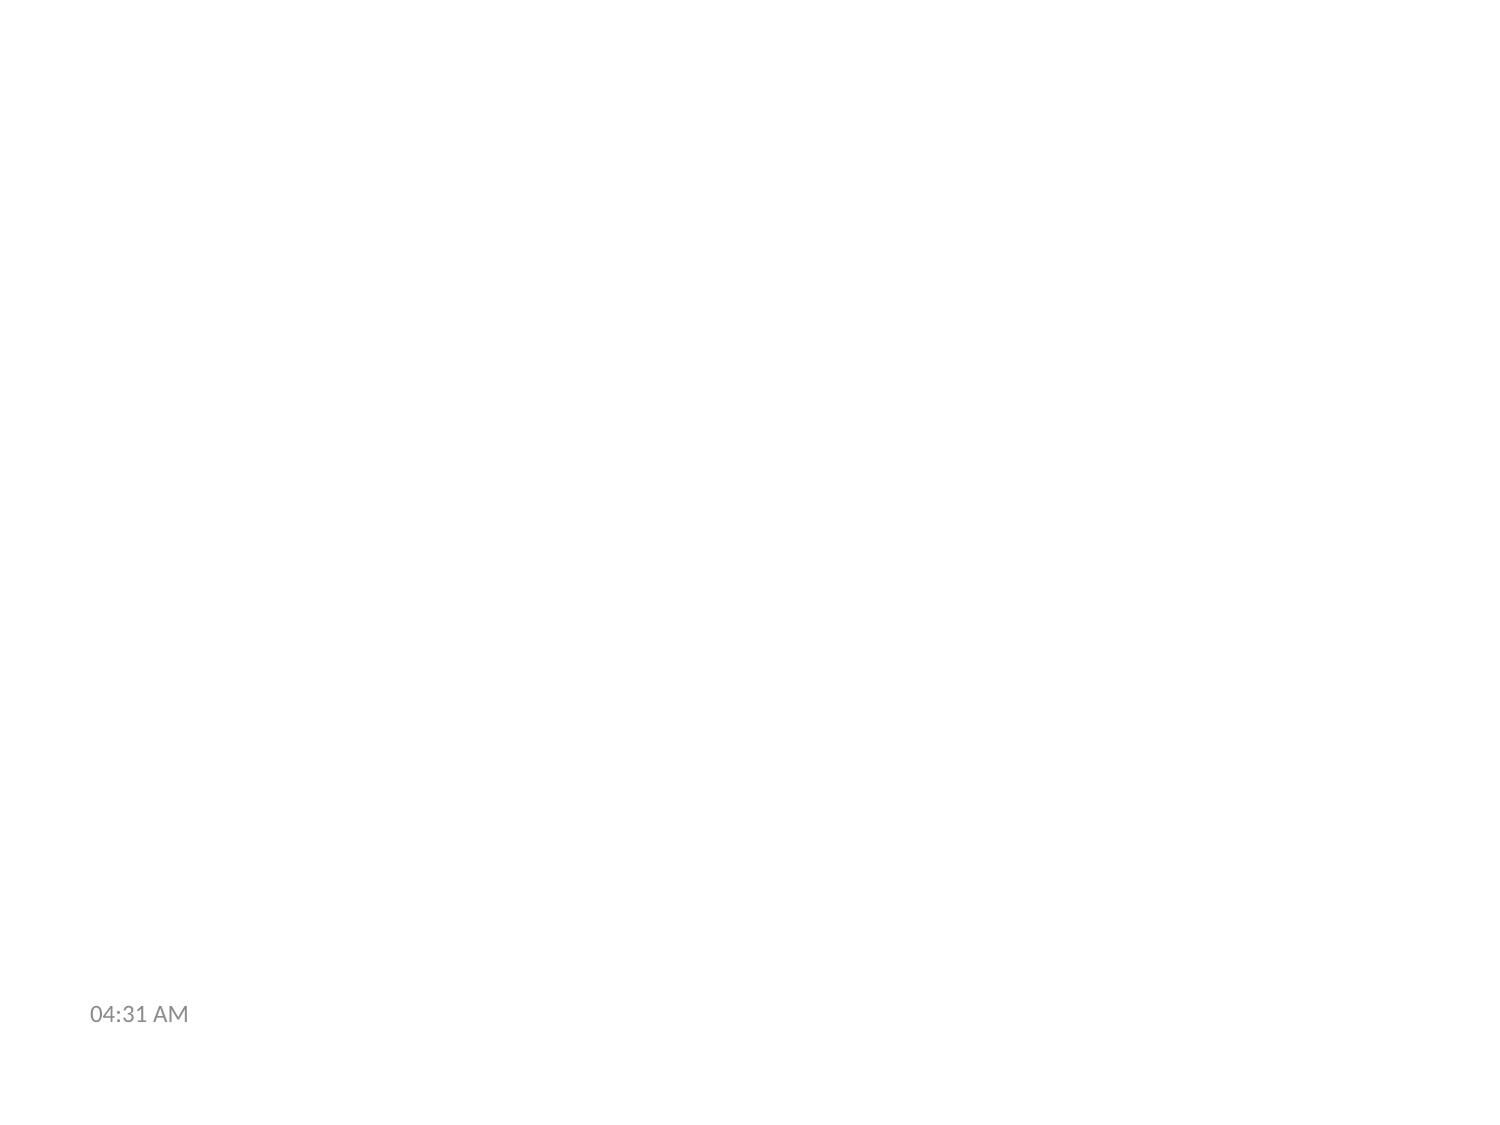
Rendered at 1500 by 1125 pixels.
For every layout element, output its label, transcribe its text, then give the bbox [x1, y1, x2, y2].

text_box 3:35 PM [75, 982, 425, 1043]
